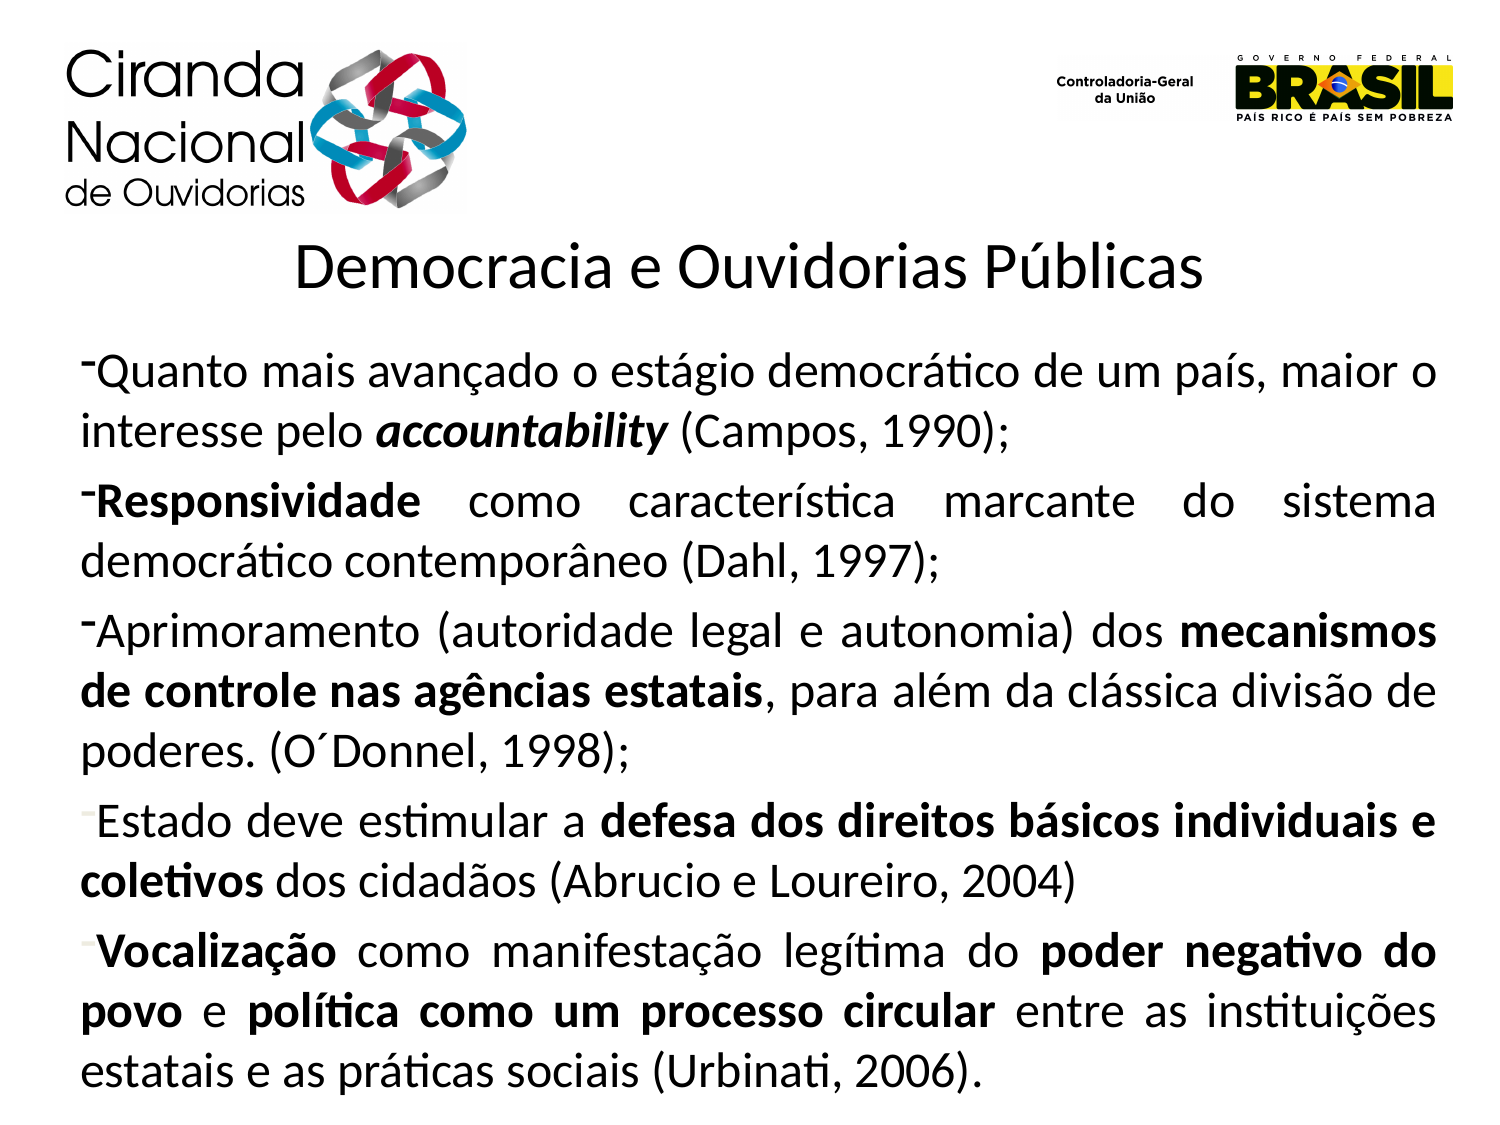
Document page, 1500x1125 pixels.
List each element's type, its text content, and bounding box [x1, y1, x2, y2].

picture [64, 42, 467, 214]
picture [1056, 55, 1453, 121]
text_box Quanto mais avançado o estágio democrático de um país, maior o interesse pelo accountability (Campos, 1990); Responsividade como característica marcante do sistema democrático contemporâneo (Dahl, 1997); Aprimoramento (autoridade legal e autonomia) dos mecanismos de controle nas agências estatais, para além da clássica divisão de poderes. (O´Donnel, 1998); Estado deve estimular a defesa dos direitos básicos individuais e coletivos dos cidadãos (Abrucio e Loureiro, 2004) Vocalização como manifestação legítima do poder negativo do povo e política como um processo circular entre as instituições estatais e as práticas sociais (Urbinati, 2006). [64, 329, 1453, 1035]
text_box Democracia e Ouvidorias Públicas [0, 196, 1500, 327]
